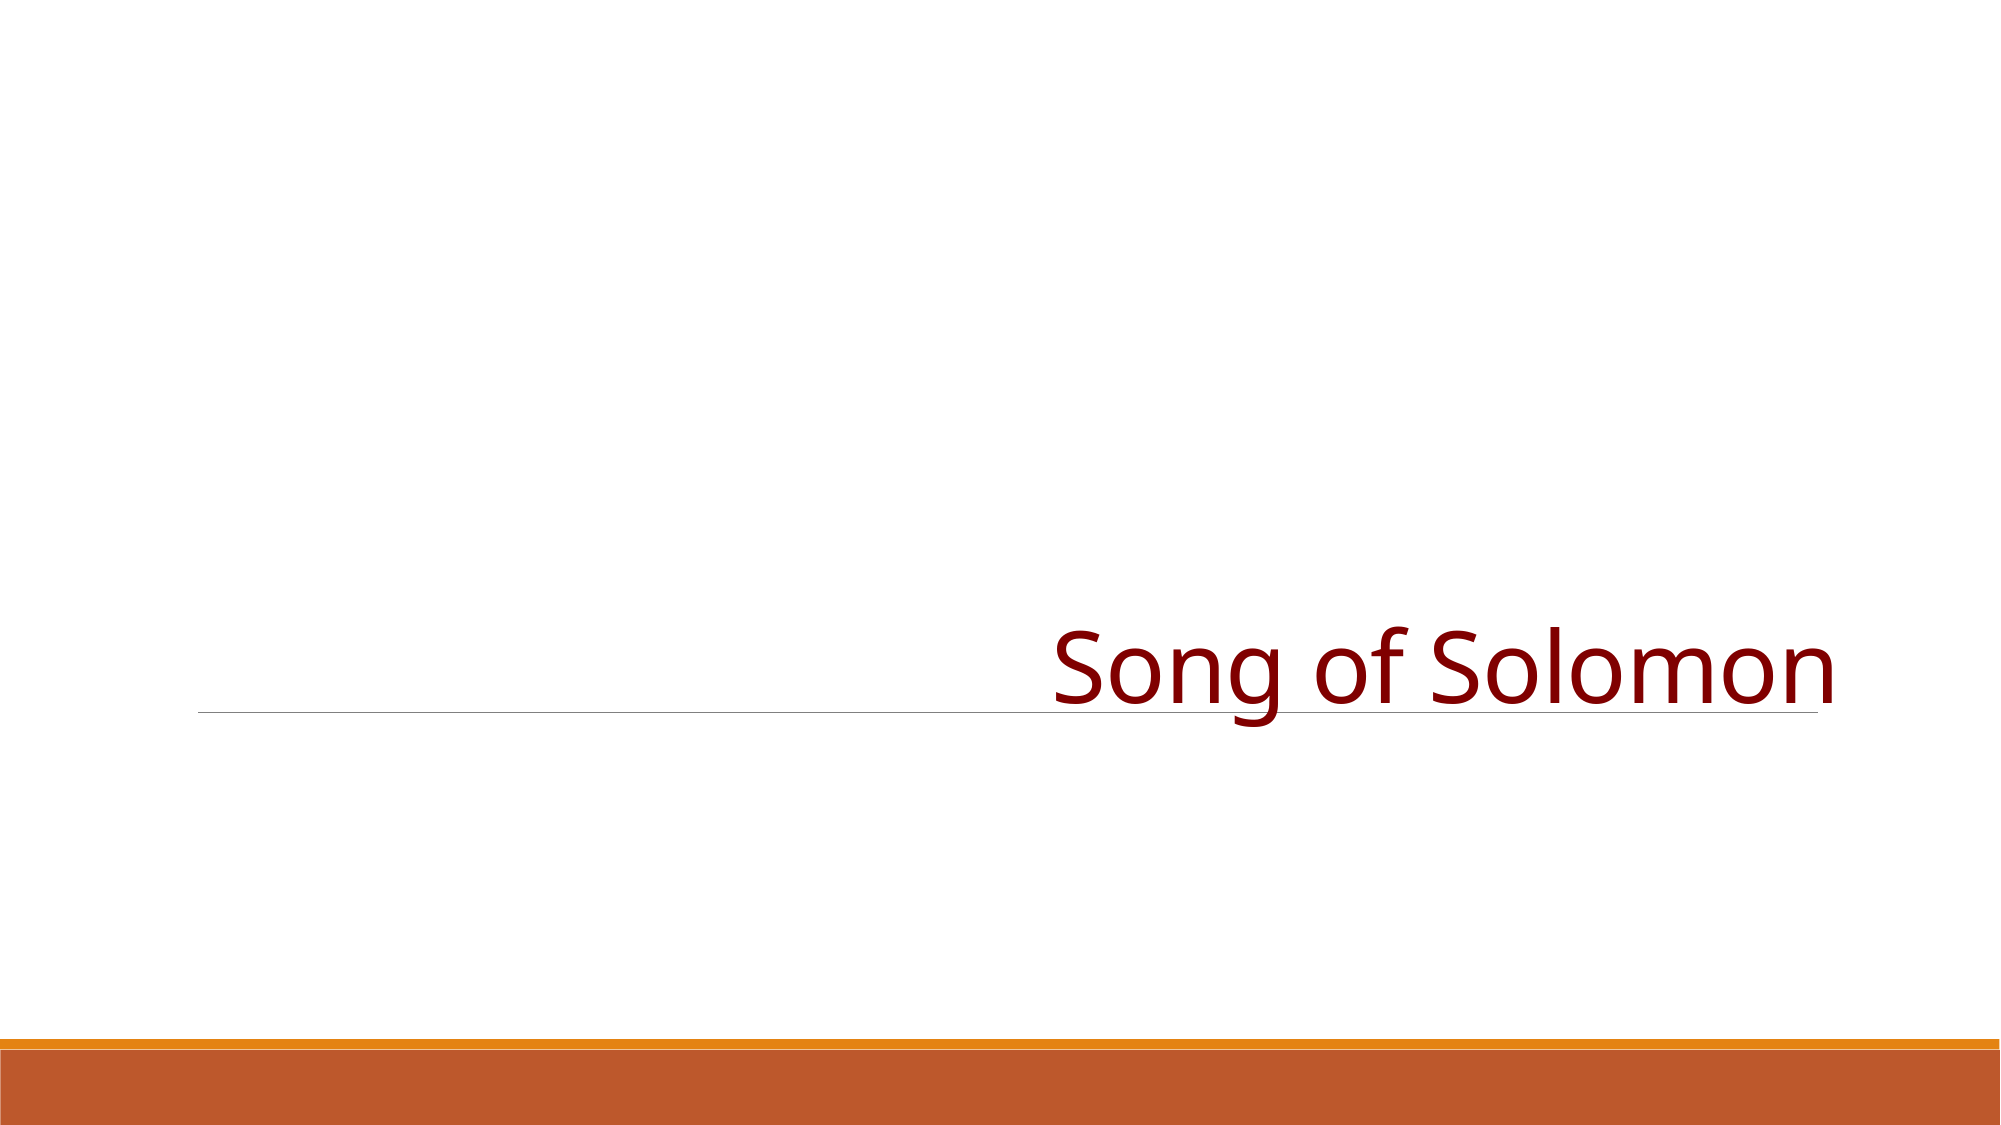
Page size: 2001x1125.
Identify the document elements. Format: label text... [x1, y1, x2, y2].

text_box Song of Solomon [204, 458, 1855, 735]
